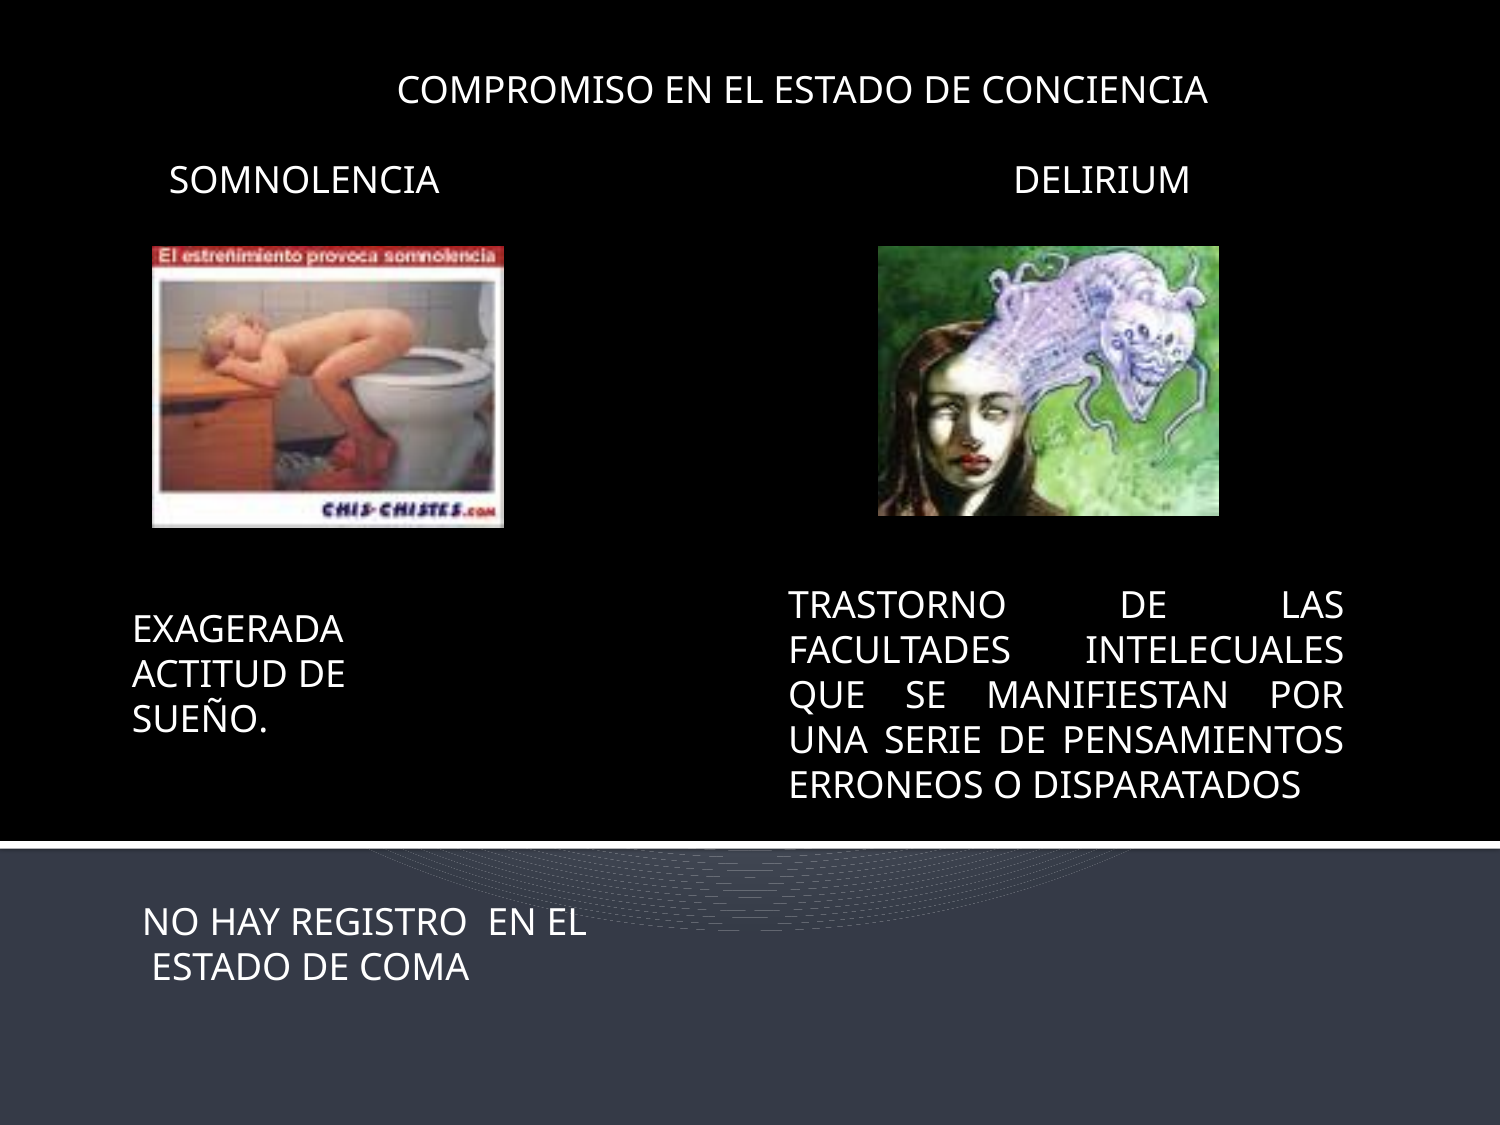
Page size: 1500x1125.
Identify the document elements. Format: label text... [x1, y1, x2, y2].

text_box NO HAY REGISTRO EN EL ESTADO DE COMA [117, 890, 821, 996]
picture [878, 245, 1219, 516]
text_box EXAGERADA ACTITUD DE SUEÑO. [117, 597, 493, 748]
text_box TRASTORNO DE LAS FACULTADES INTELECUALES QUE SE MANIFIESTAN POR UNA SERIE DE PENSAMIENTOS ERRONEOS O DISPARATADOS [773, 574, 1360, 814]
picture [152, 246, 504, 528]
text_box COMPROMISO EN EL ESTADO DE CONCIENCIA SOMNOLENCIA DELIRIUM [105, 58, 1500, 254]
